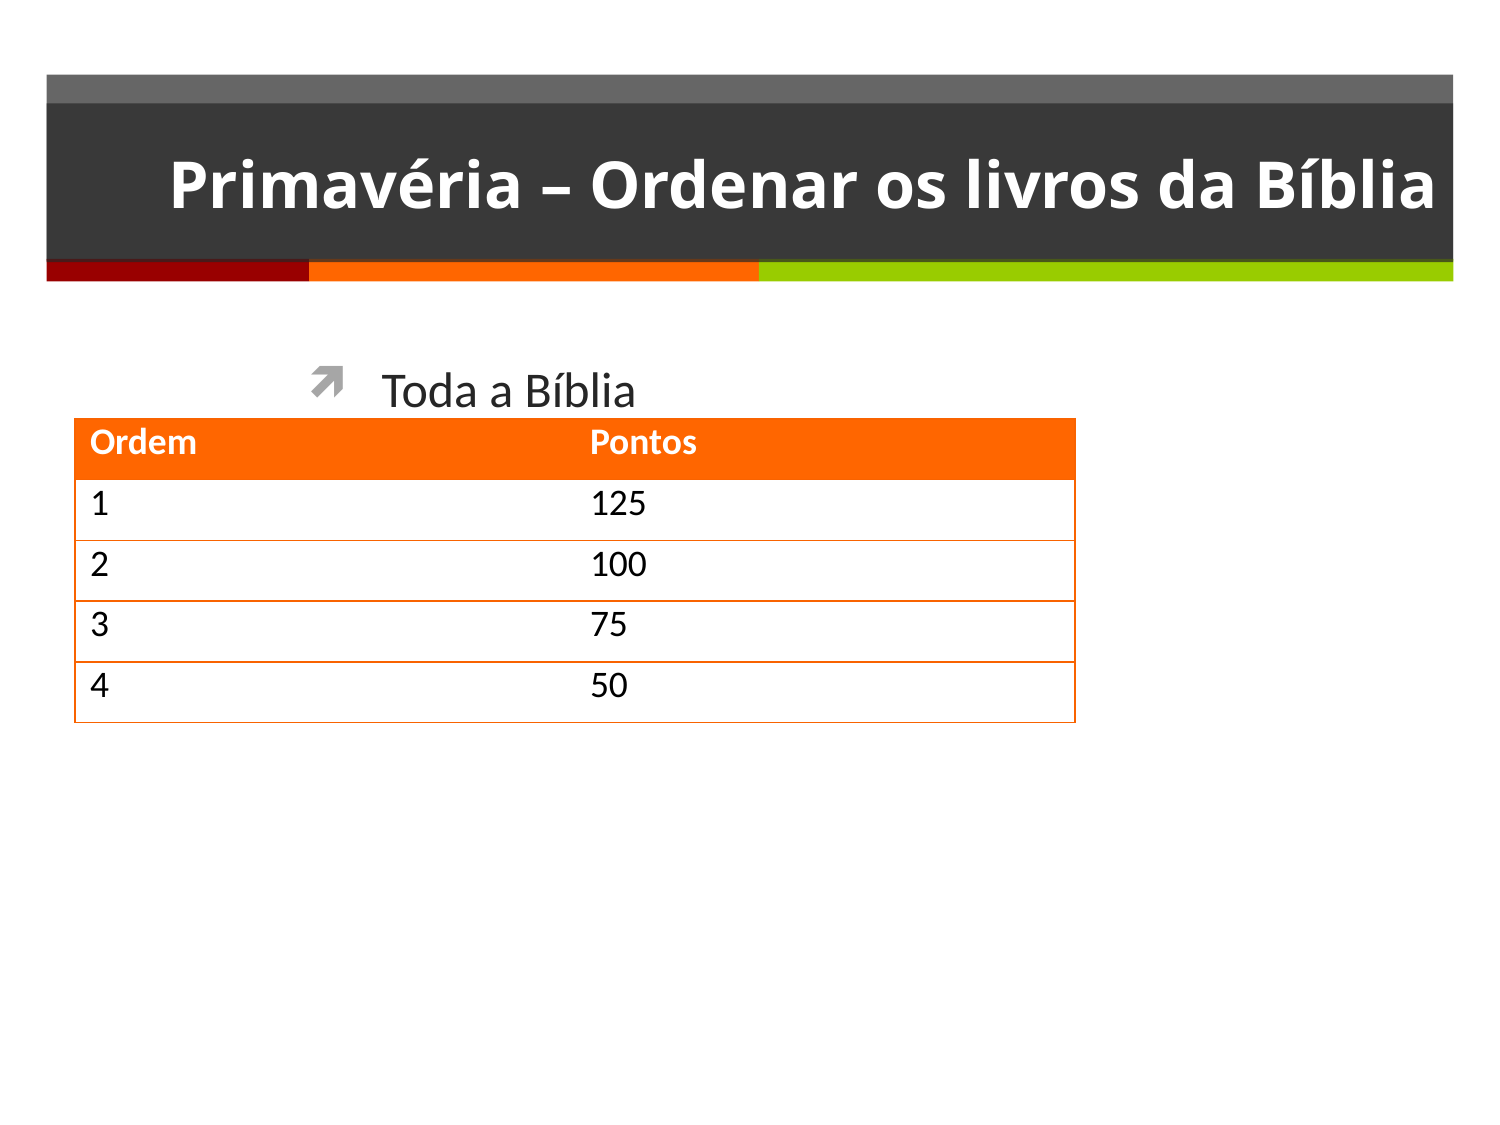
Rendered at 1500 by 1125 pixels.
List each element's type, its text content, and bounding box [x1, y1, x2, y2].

table_cell 4 [76, 663, 575, 722]
table_cell 1 [76, 480, 575, 540]
table_cell 3 [76, 602, 575, 661]
table_header Pontos [575, 420, 1074, 479]
title Primavéria – Ordenar os livros da Bíblia [46, 103, 1454, 263]
list Toda a Bíblia [292, 350, 1454, 1005]
table_cell 2 [76, 541, 575, 600]
table_cell 125 [575, 480, 1074, 540]
table_cell 50 [575, 663, 1074, 722]
table_cell 75 [575, 602, 1074, 661]
table_cell 100 [575, 541, 1074, 600]
table_header Ordem [76, 420, 575, 479]
